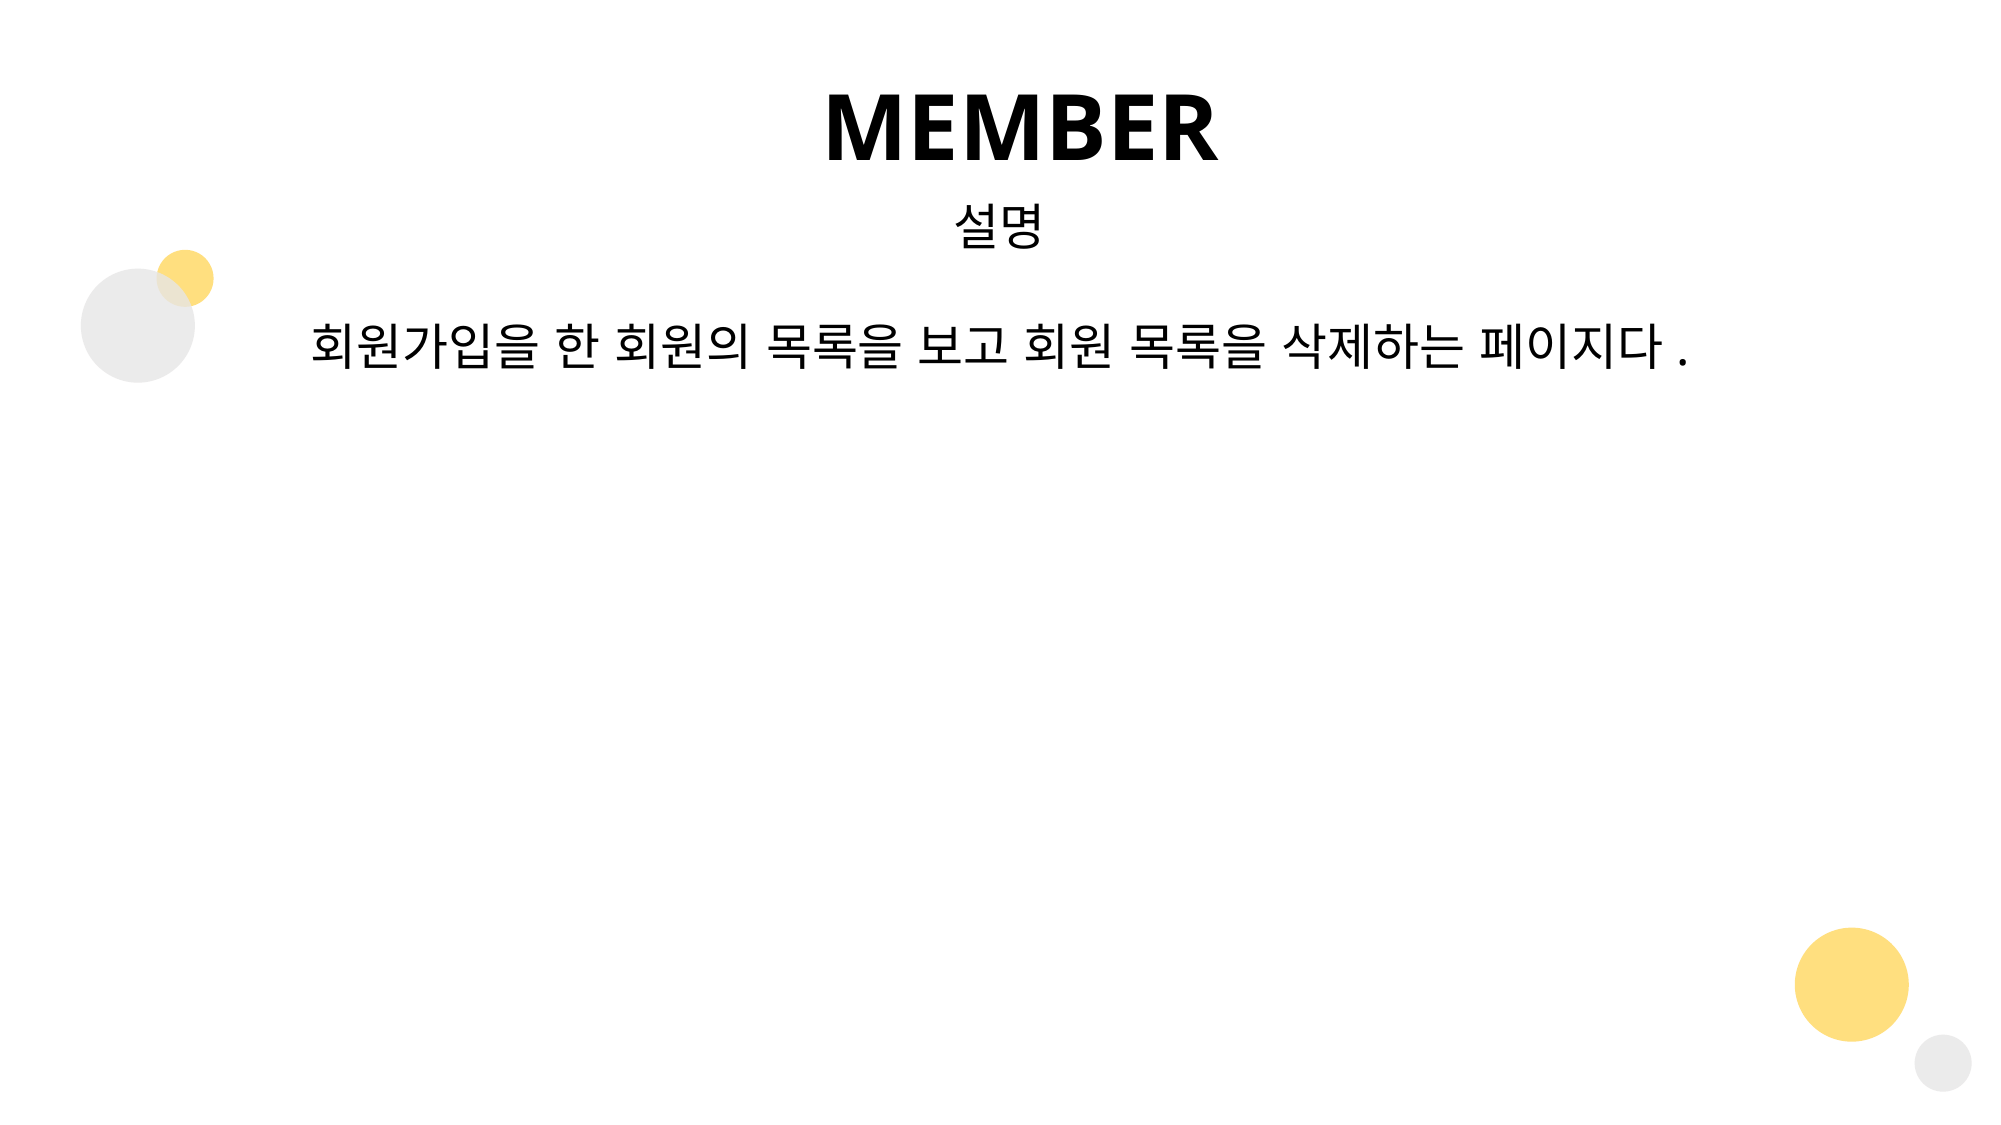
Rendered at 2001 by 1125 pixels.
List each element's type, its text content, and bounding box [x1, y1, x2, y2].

text_box [156, 248, 215, 307]
text_box [79, 267, 196, 384]
text_box [1793, 926, 1910, 1043]
text_box 설명 회원가입을 한 회원의 목록을 보고 회원 목록을 삭제하는 페이지다. [295, 187, 1705, 383]
text_box [1913, 1033, 1973, 1093]
text_box MEMBER [806, 61, 1235, 187]
